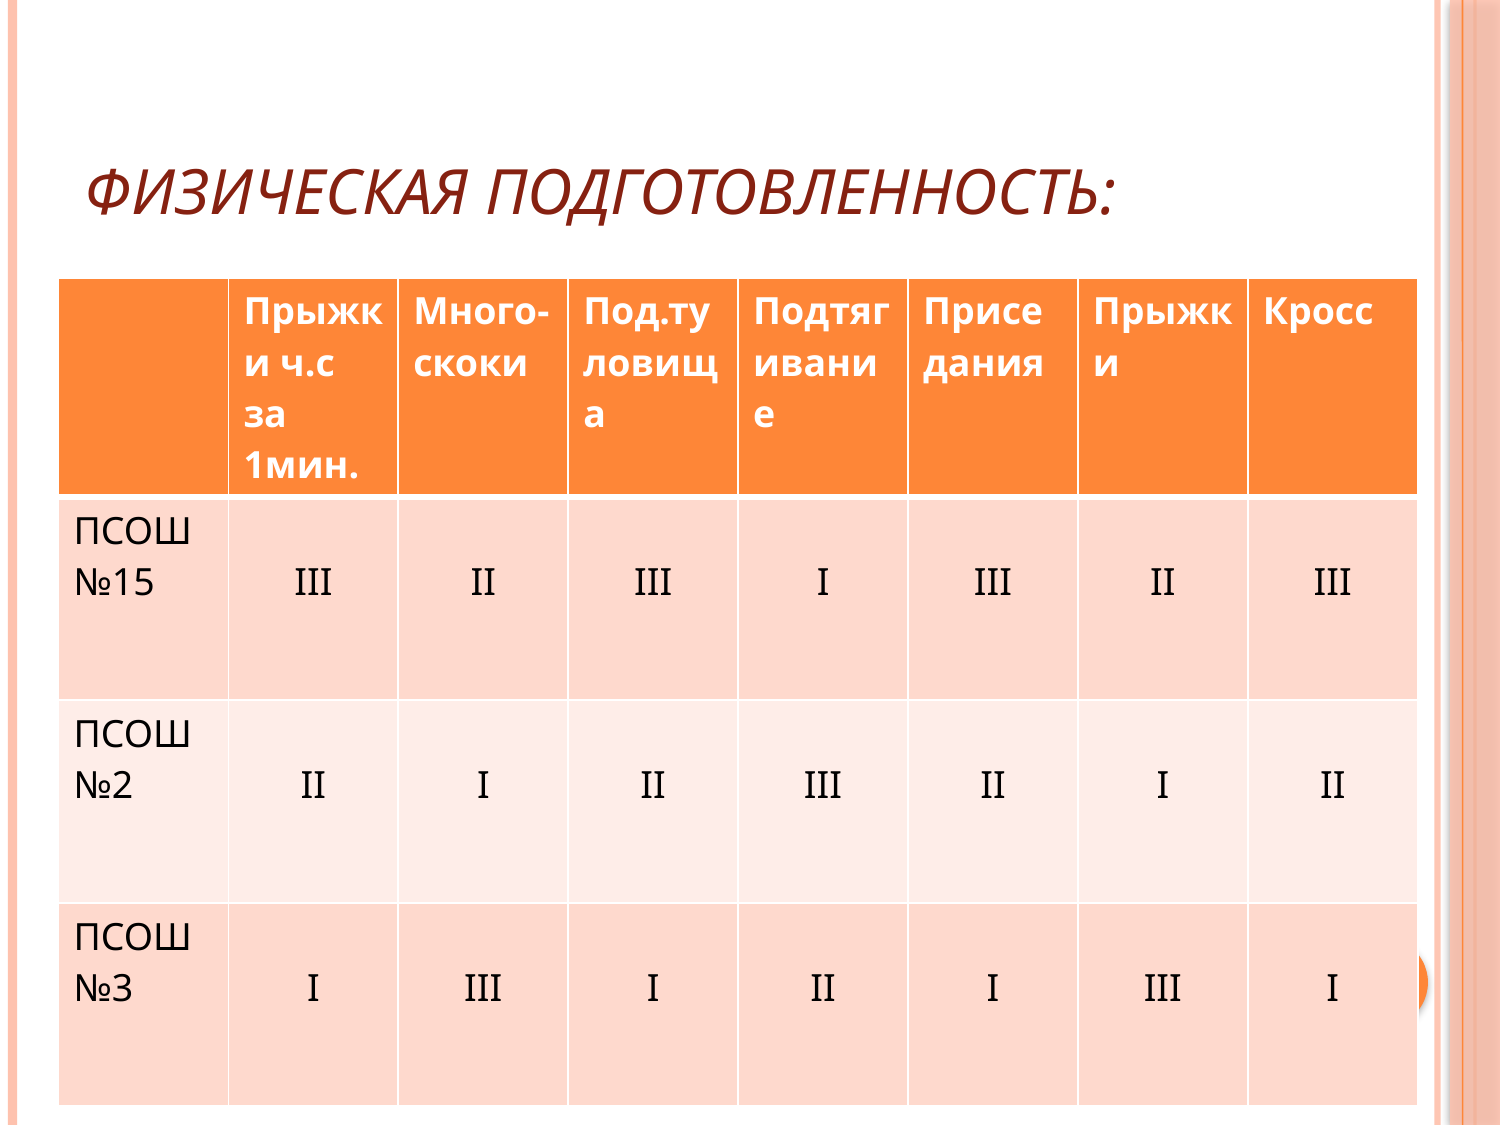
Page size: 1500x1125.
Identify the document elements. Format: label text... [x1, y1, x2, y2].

table_cell ПСОШ №3 [59, 904, 228, 1105]
table_cell II [909, 701, 1077, 902]
table_cell III [399, 904, 567, 1105]
table_cell I [399, 701, 567, 902]
table_cell I [229, 904, 397, 1105]
table_header Много-скоки [399, 279, 567, 494]
table_cell ПСОШ №15 [59, 500, 228, 699]
table_cell II [739, 904, 907, 1105]
table_cell III [1079, 904, 1247, 1105]
table_header Прыжки [1079, 279, 1247, 494]
title Физическая подготовленность: [70, 46, 1296, 235]
table_cell III [909, 500, 1077, 699]
table_header Кросс [1249, 279, 1417, 494]
table_cell I [909, 904, 1077, 1105]
table_cell ПСОШ №2 [59, 701, 228, 902]
table_cell III [229, 500, 397, 699]
table_cell I [739, 500, 907, 699]
table_cell II [569, 701, 737, 902]
table_cell III [739, 701, 907, 902]
table_cell II [229, 701, 397, 902]
table_header Под.туловища [569, 279, 737, 494]
table_header Приседания [909, 279, 1077, 494]
table_cell II [1079, 500, 1247, 699]
table_cell II [399, 500, 567, 699]
table_cell III [1249, 500, 1417, 699]
table_header [59, 279, 228, 494]
table_cell I [1249, 904, 1417, 1105]
table_cell III [569, 500, 737, 699]
table_cell I [1079, 701, 1247, 902]
table_cell II [1249, 701, 1417, 902]
table_header Прыжки ч.с за 1мин. [229, 279, 397, 494]
table_header Подтягивание [739, 279, 907, 494]
table_cell I [569, 904, 737, 1105]
